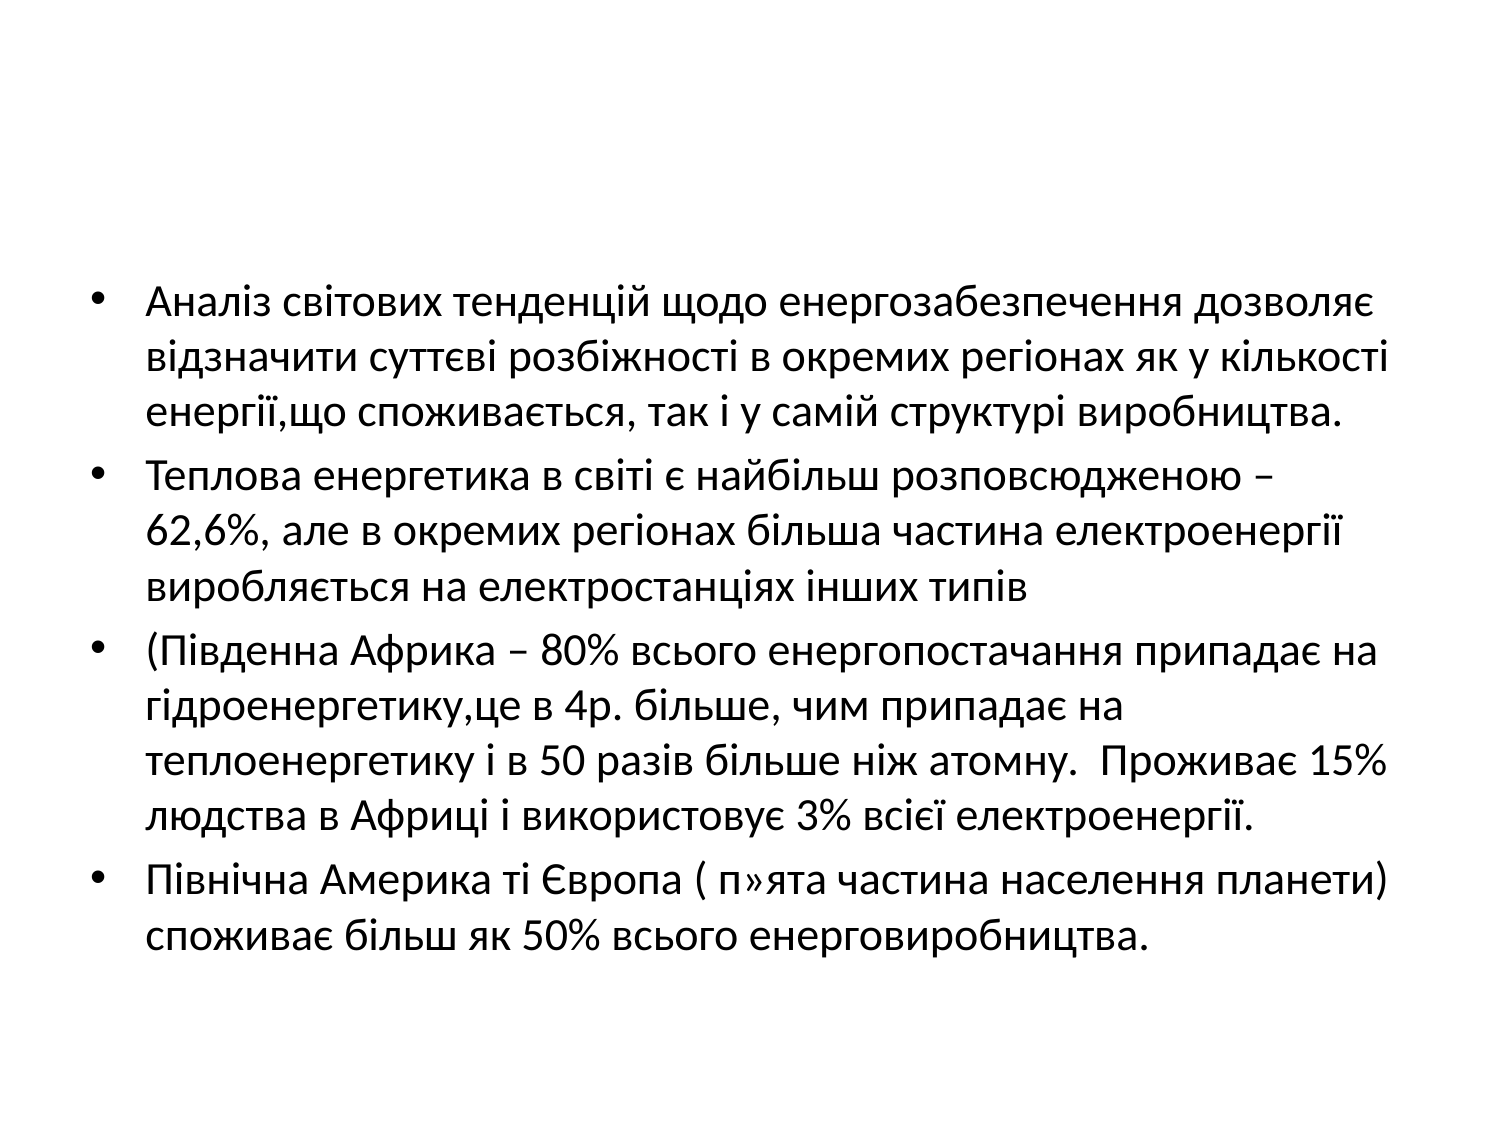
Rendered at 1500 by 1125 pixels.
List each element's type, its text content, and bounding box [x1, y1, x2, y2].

list Аналіз світових тенденцій щодо енергозабезпечення дозволяє відзначити суттєві розбіжності в окремих регіонах як у кількості енергії,що споживається, так і у самій структурі виробництва. Теплова енергетика в світі є найбільш розповсюдженою – 62,6%, але в окремих регіонах більша частина електроенергії виробляється на електростанціях інших типів (Південна Африка – 80% всього енергопостачання припадає на гідроенергетику,це в 4р. більше, чим припадає на теплоенергетику і в 50 разів більше ніж атомну. Проживає 15% людства в Африці і використовує 3% всієї електроенергії. Північна Америка ті Європа ( п»ята частина населення планети) споживає більш як 50% всього енерговиробництва. [75, 262, 1425, 1005]
